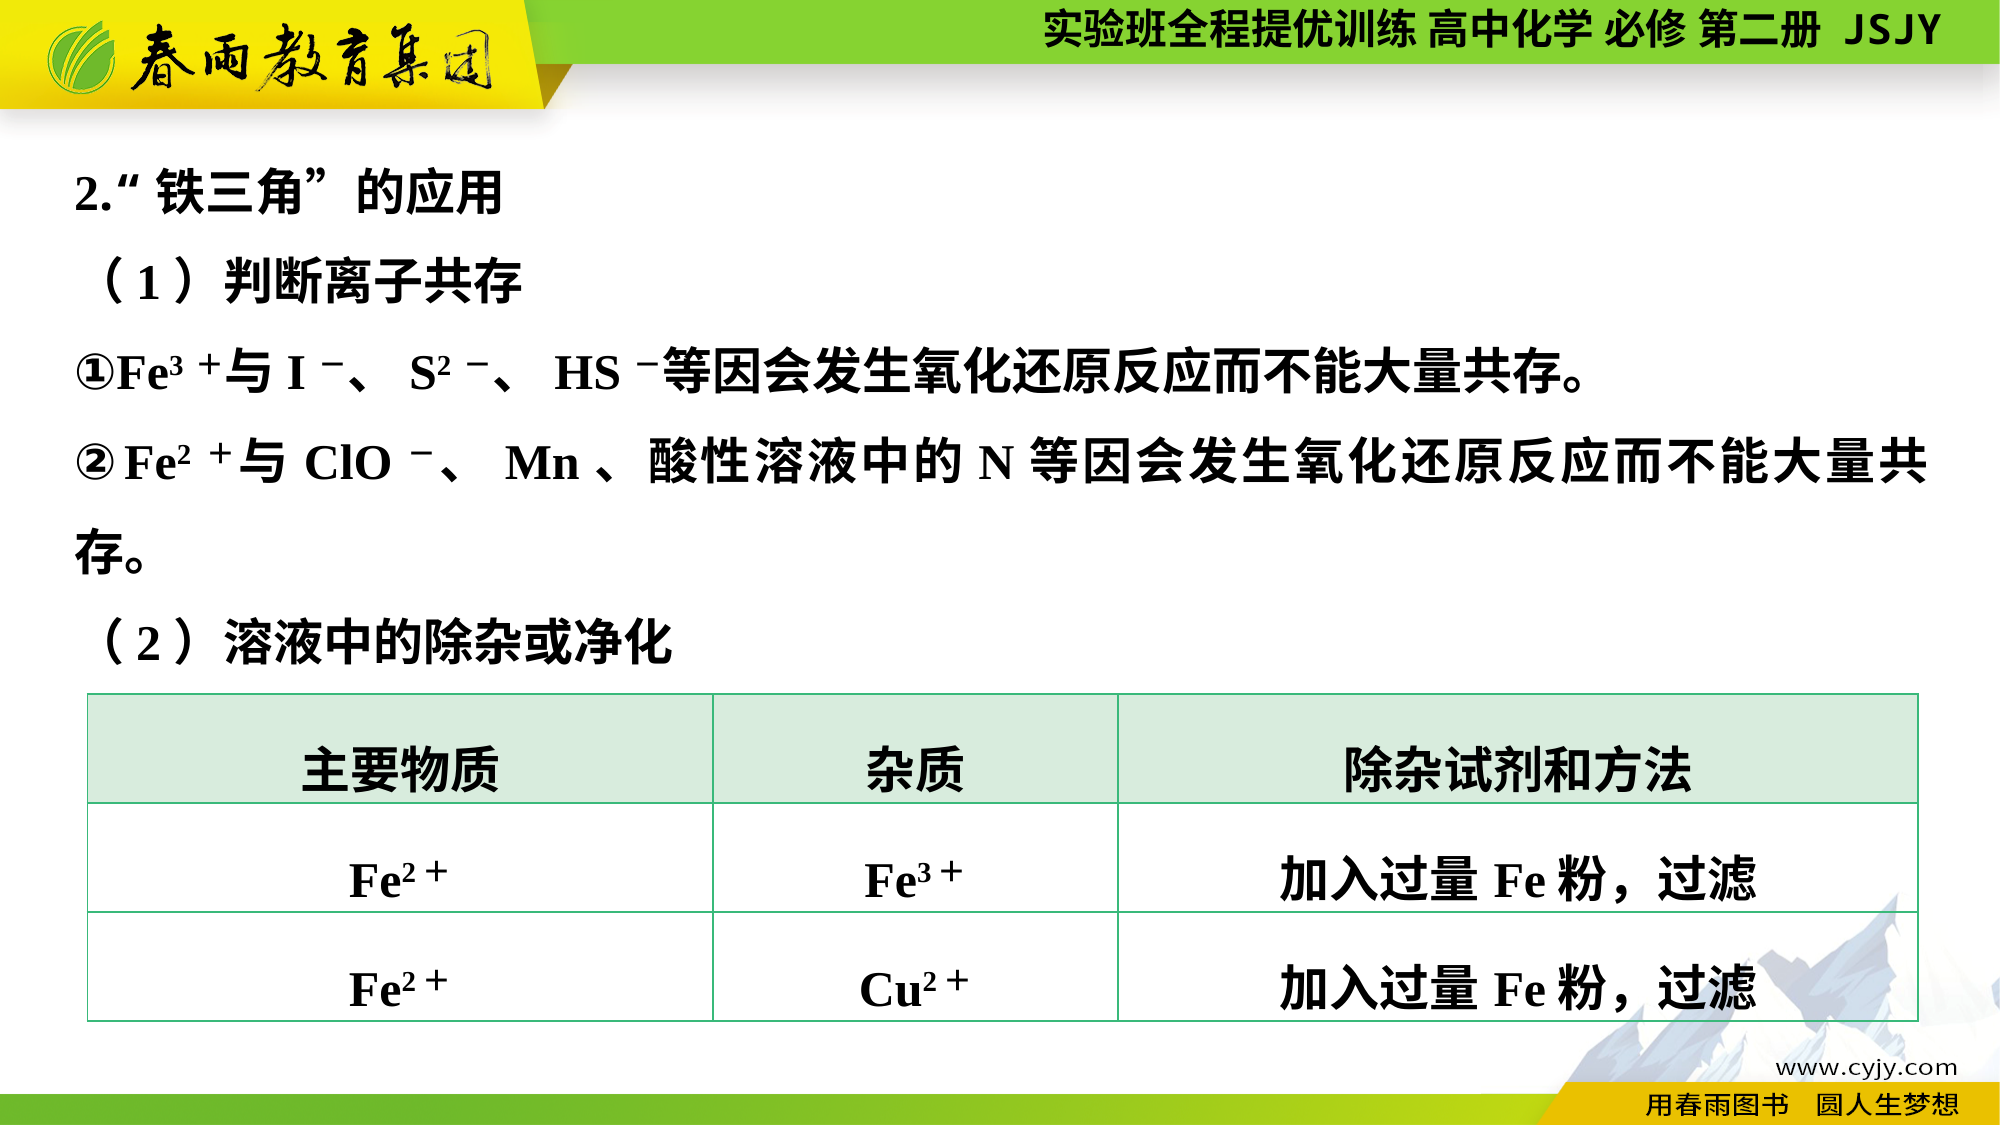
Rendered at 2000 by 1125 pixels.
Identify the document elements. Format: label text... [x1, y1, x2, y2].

picture [0, 0, 2000, 1125]
table_cell Fe2＋ [88, 804, 712, 911]
table_header 杂质 [714, 695, 1117, 802]
table_header 除杂试剂和方法 [1119, 695, 1917, 802]
table_cell Fe2＋ [88, 913, 712, 1020]
table_cell 加入过量Fe粉，过滤 [1119, 804, 1917, 911]
table_cell Fe3＋ [714, 804, 1117, 911]
table_header 主要物质 [88, 695, 712, 802]
table_cell 加入过量Fe粉，过滤 [1119, 913, 1917, 1020]
table_cell Cu2＋ [714, 913, 1117, 1020]
